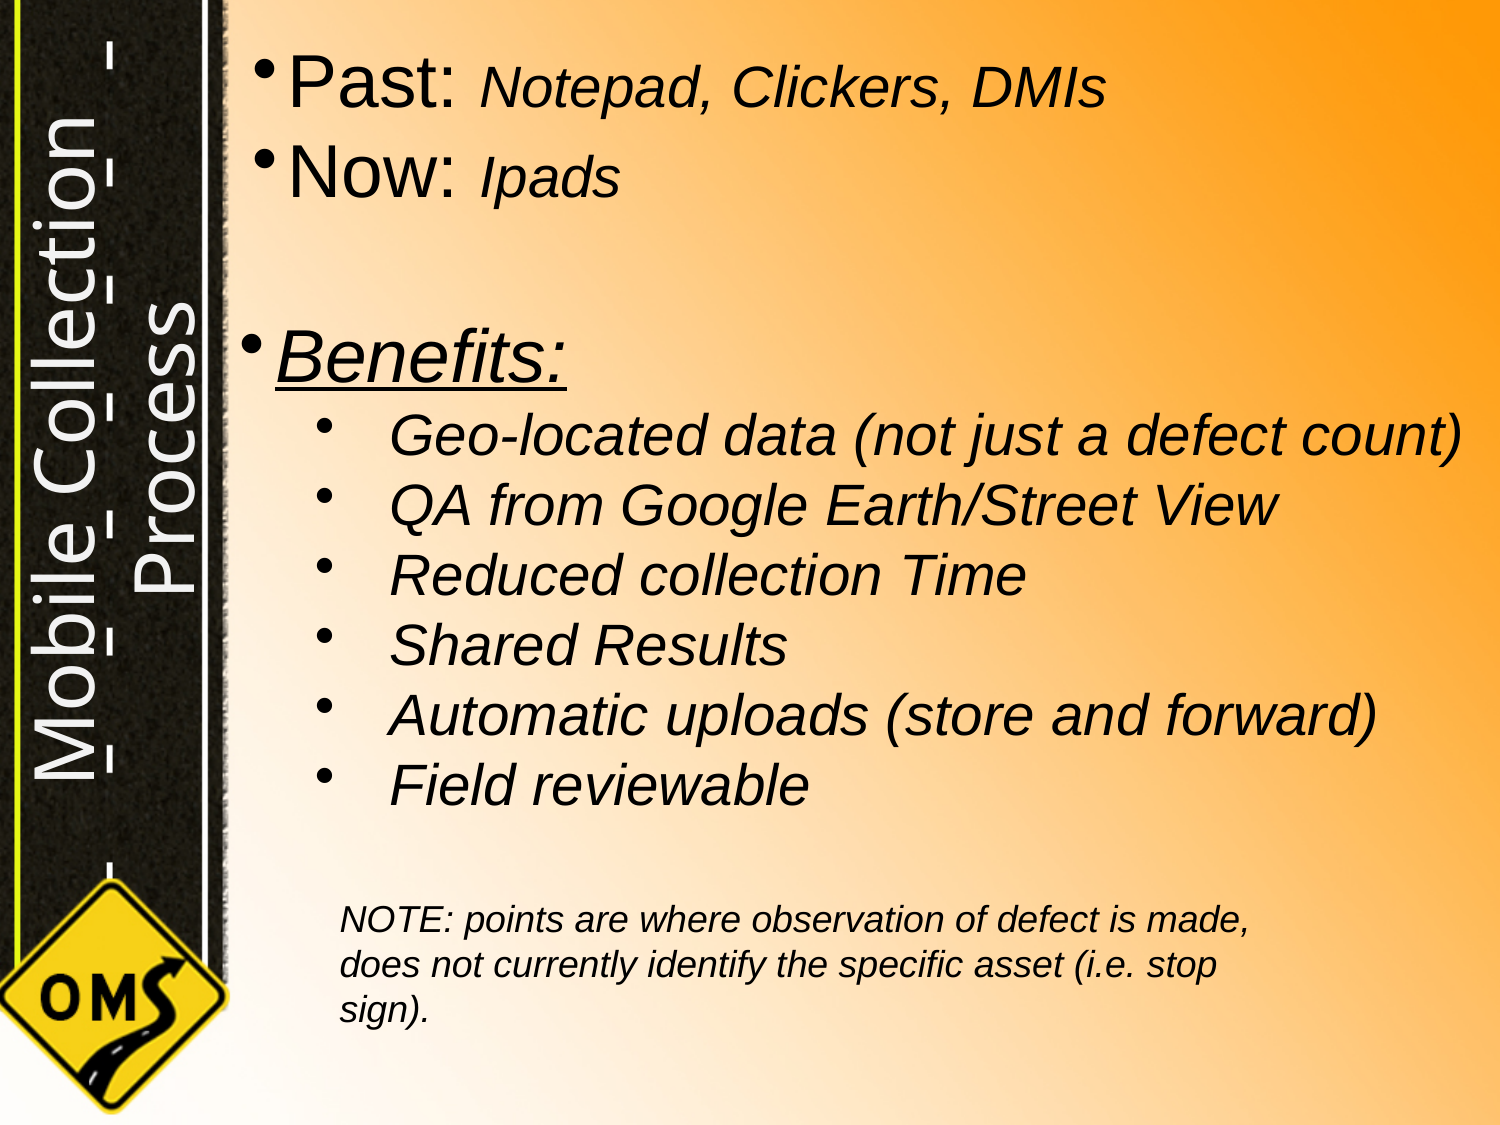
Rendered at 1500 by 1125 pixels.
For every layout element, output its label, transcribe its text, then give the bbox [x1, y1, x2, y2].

text_box Past: Notepad, Clickers, DMIs Now: Ipads [237, 24, 1475, 220]
text_box NOTE: points are where observation of defect is made, does not currently identify the specific asset (i.e. stop sign). [324, 887, 1300, 1038]
text_box Benefits: Geo-located data (not just a defect count) QA from Google Earth/Street View Reduced collection Time Shared Results Automatic uploads (store and forward) Field reviewable [224, 299, 1500, 825]
picture [0, 0, 1500, 1125]
text_box Mobile Collection Process [3, 0, 219, 901]
